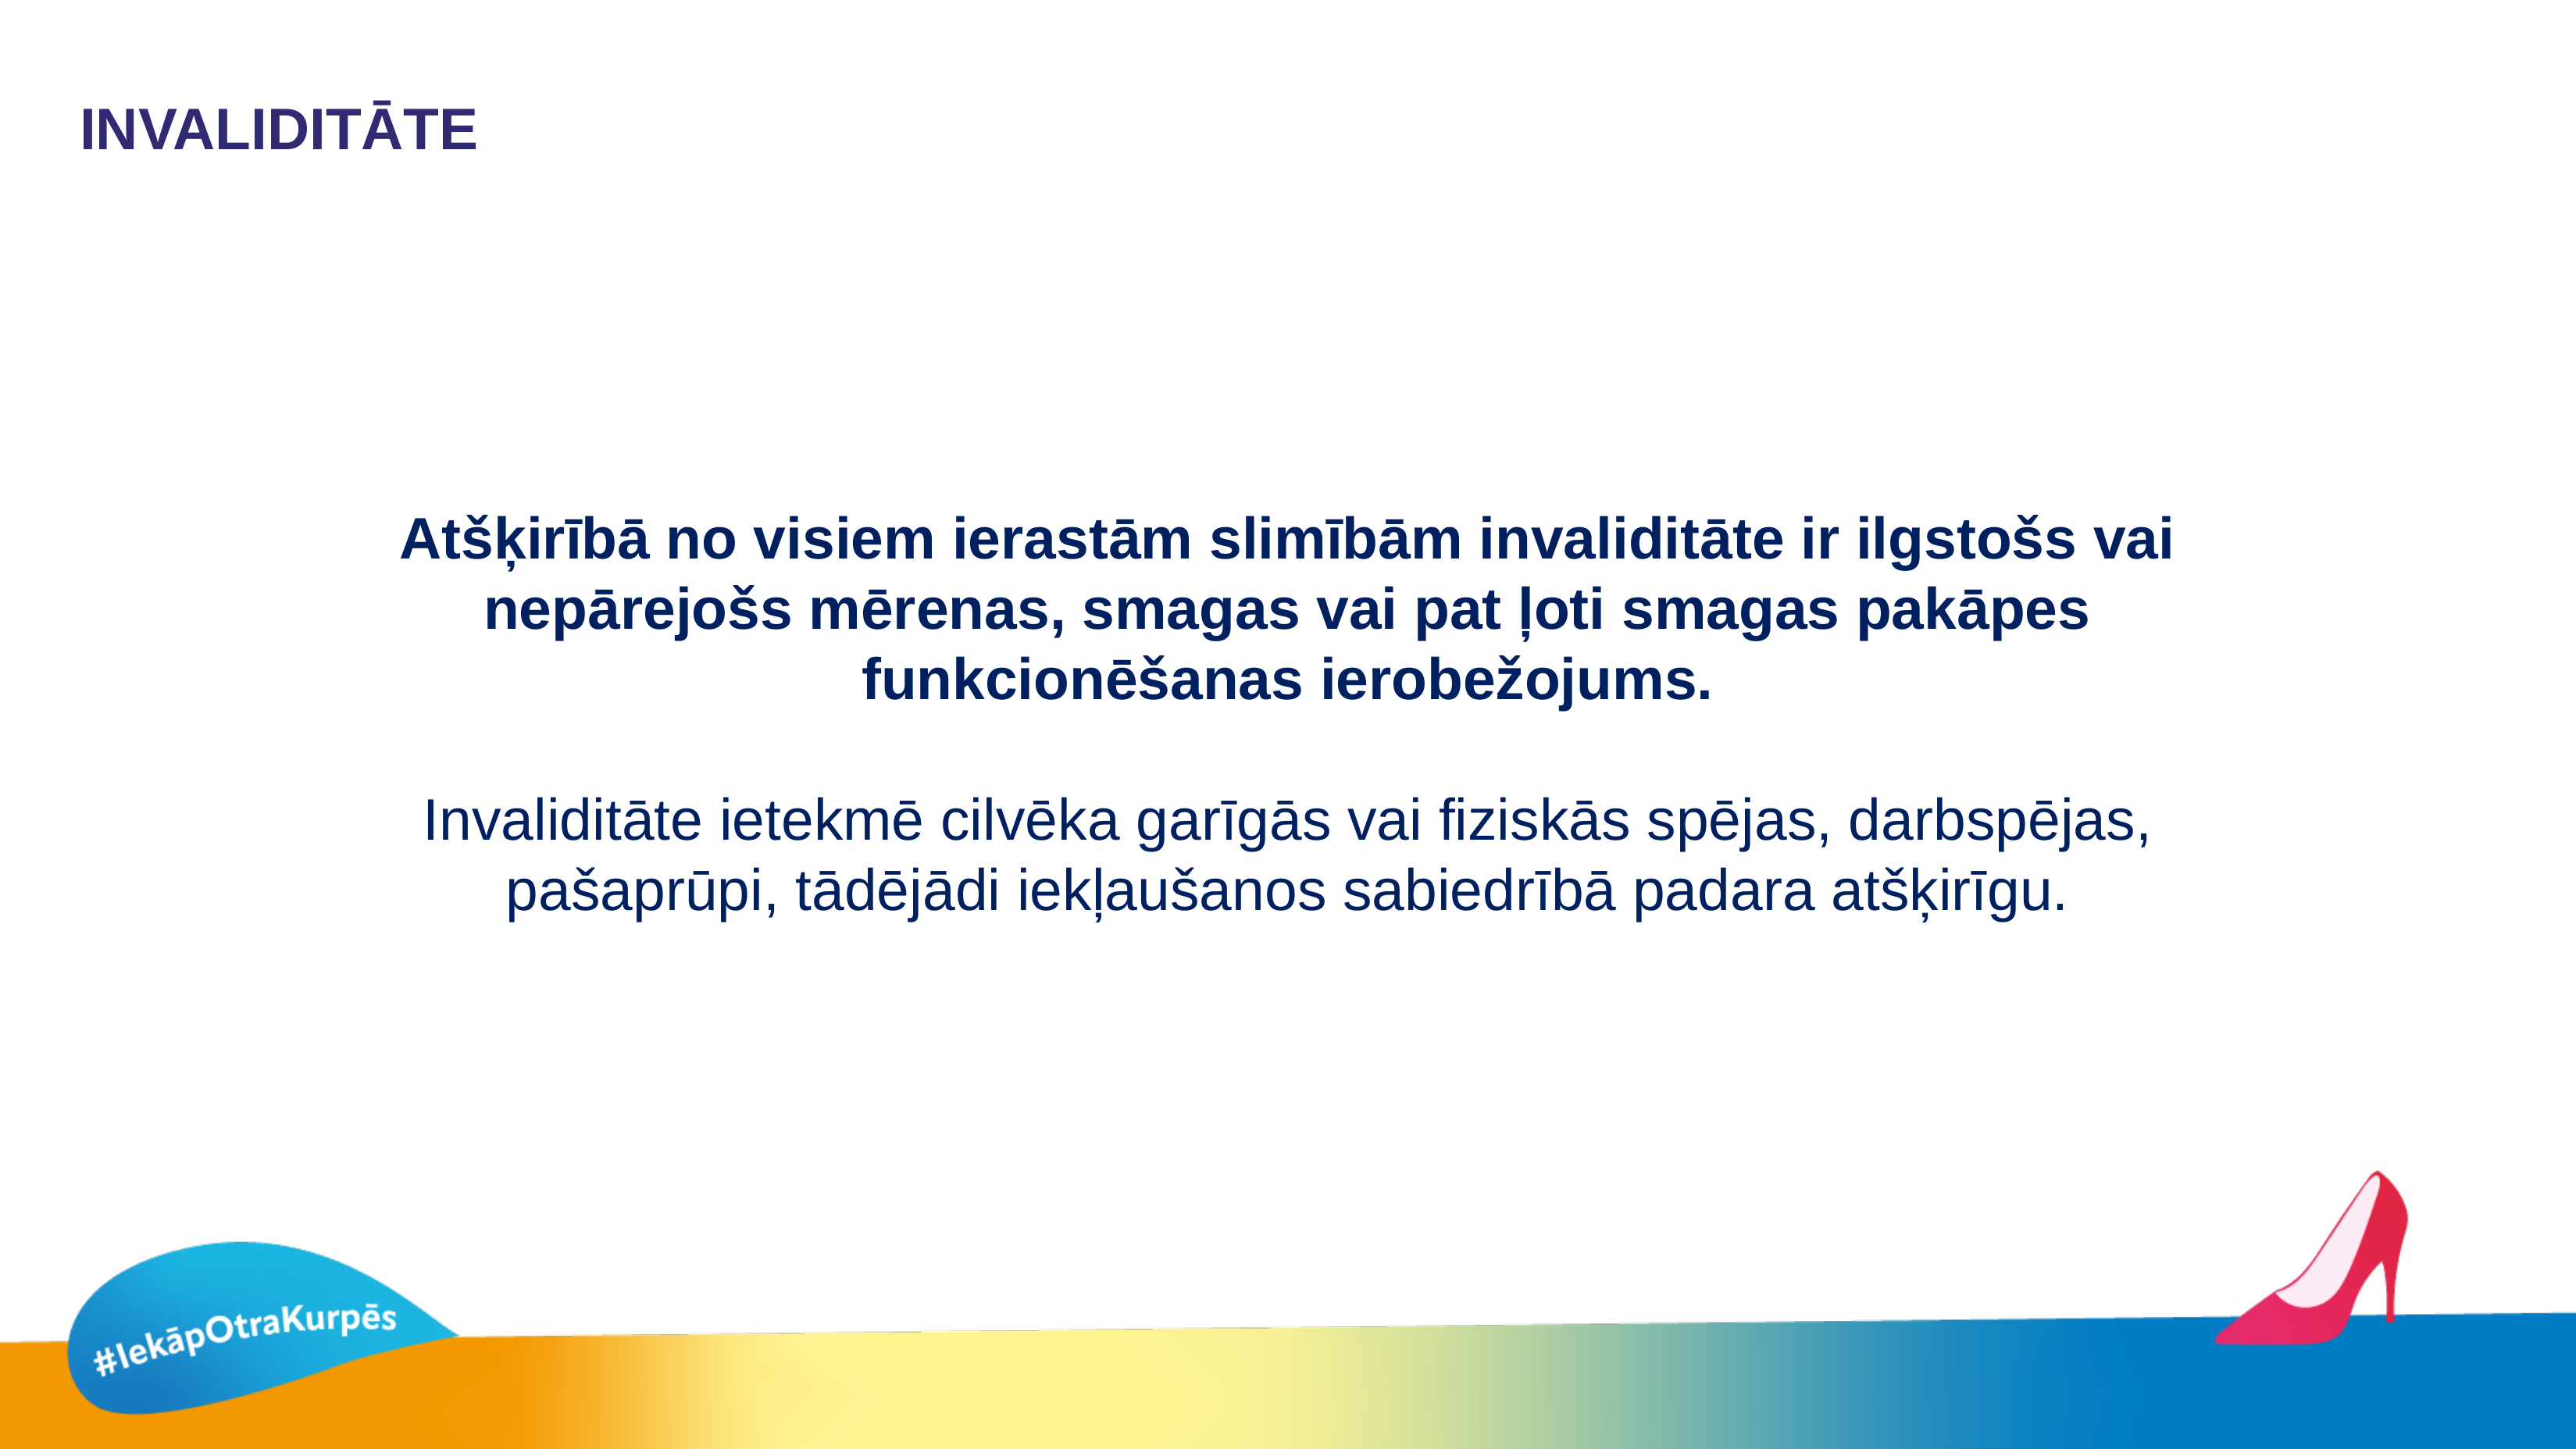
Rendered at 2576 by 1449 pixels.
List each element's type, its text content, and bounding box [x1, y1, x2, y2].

text_box Atšķirībā no visiem ierastām slimībām invaliditāte ir ilgstošs vai nepārejošs mērenas, smagas vai pat ļoti smagas pakāpes funkcionēšanas ierobežojums. Invaliditāte ietekmē cilvēka garīgās vai fiziskās spējas, darbspējas, pašaprūpi, tādējādi iekļaušanos sabiedrībā padara atšķirīgu. [335, 494, 2240, 933]
title INVALIDITĀTE [77, 97, 947, 244]
picture [0, 1144, 2576, 1449]
